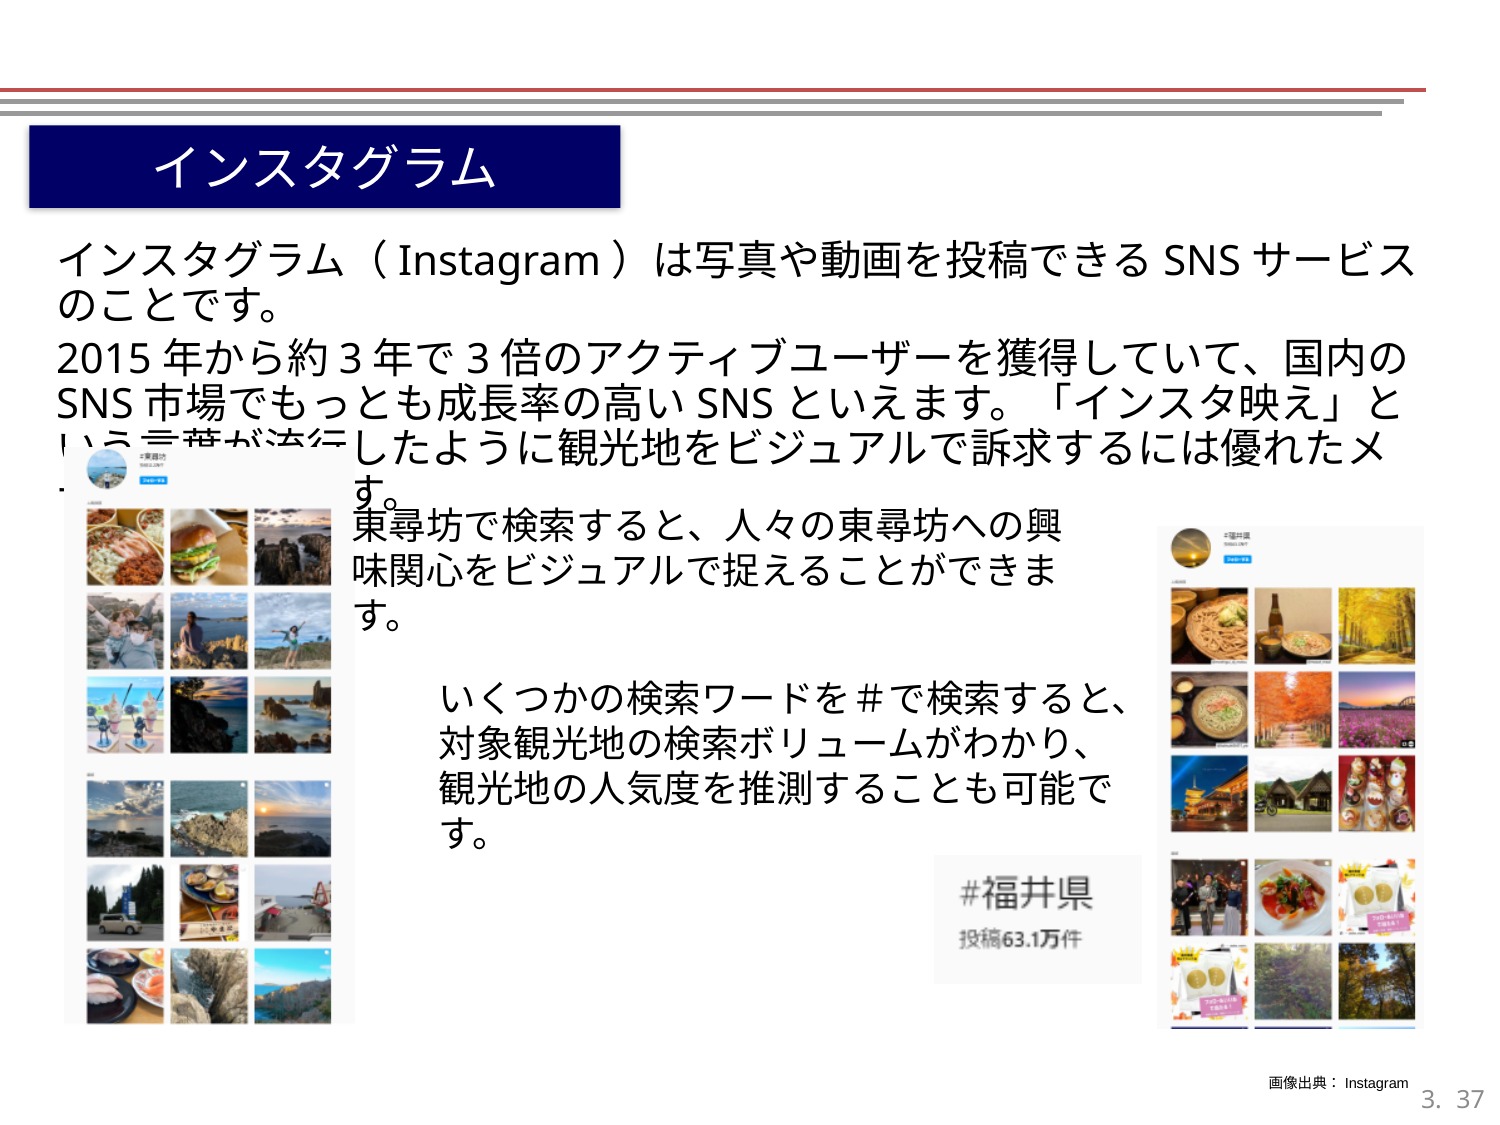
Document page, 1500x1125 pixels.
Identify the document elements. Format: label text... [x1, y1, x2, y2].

slide_number 36 [1381, 1065, 1500, 1125]
text_box 東尋坊で検索すると、人々の東尋坊への興味関心をビジュアルで捉えることができます。 [360, 494, 1089, 645]
text_box インスタグラム [29, 125, 621, 208]
text_box いくつかの検索ワードを＃で検索すると、 対象観光地の検索ボリュームがわかり、 観光地の人気度を推測することも可能です。 [423, 667, 1151, 863]
picture [1156, 525, 1424, 1029]
text_box 画像出典：Instagram [1022, 1067, 1424, 1100]
picture [64, 447, 356, 1042]
text_box インスタグラム（Instagram）は写真や動画を投稿できるSNSサービスのことです。 2015年から約3年で3倍のアクティブユーザーを獲得していて、国内のSNS市場でもっとも成長率の高いSNSといえます。「インスタ映え」という言葉が流行したように観光地をビジュアルで訴求するには優れたメディアと言えます。 [39, 230, 1461, 426]
picture [934, 855, 1142, 985]
